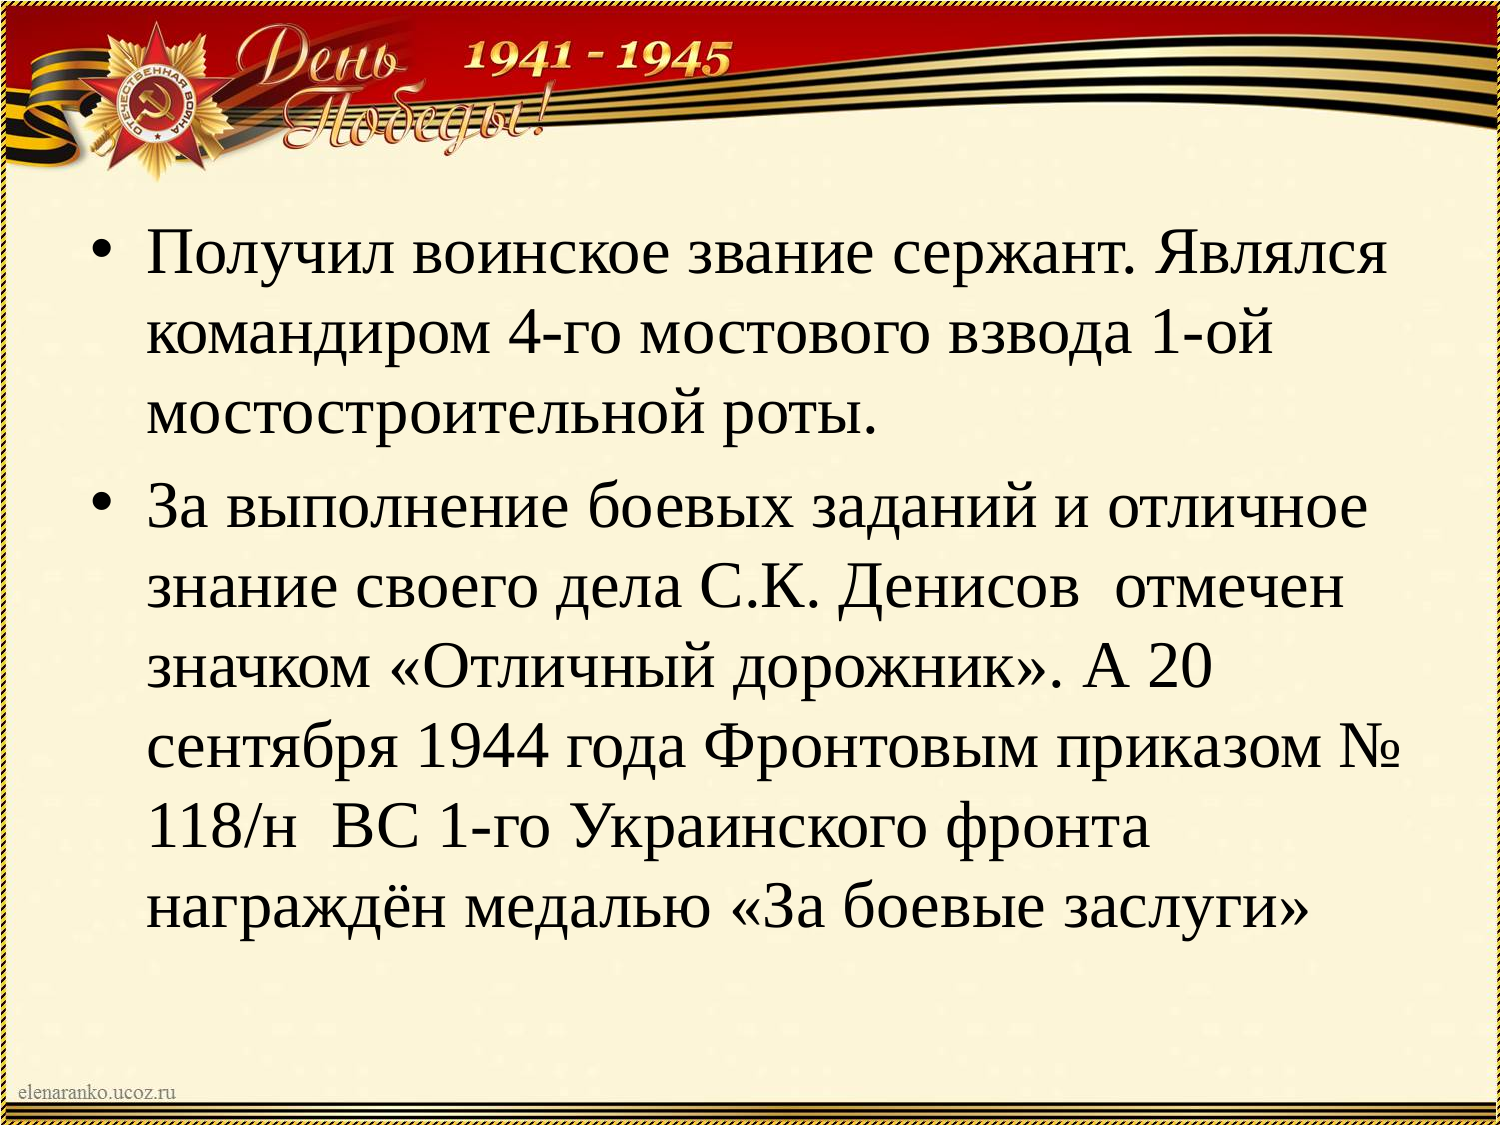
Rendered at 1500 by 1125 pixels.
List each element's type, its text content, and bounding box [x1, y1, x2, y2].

picture [0, 0, 1500, 1125]
list Получил воинское звание сержант. Являлся командиром 4-го мостового взвода 1-ой мостостроительной роты. За выполнение боевых заданий и отличное знание своего дела С.К. Денисов отмечен значком «Отличный дорожник». А 20 сентября 1944 года Фронтовым приказом № 118/н ВС 1-го Украинского фронта награждён медалью «За боевые заслуги» [75, 199, 1425, 1005]
